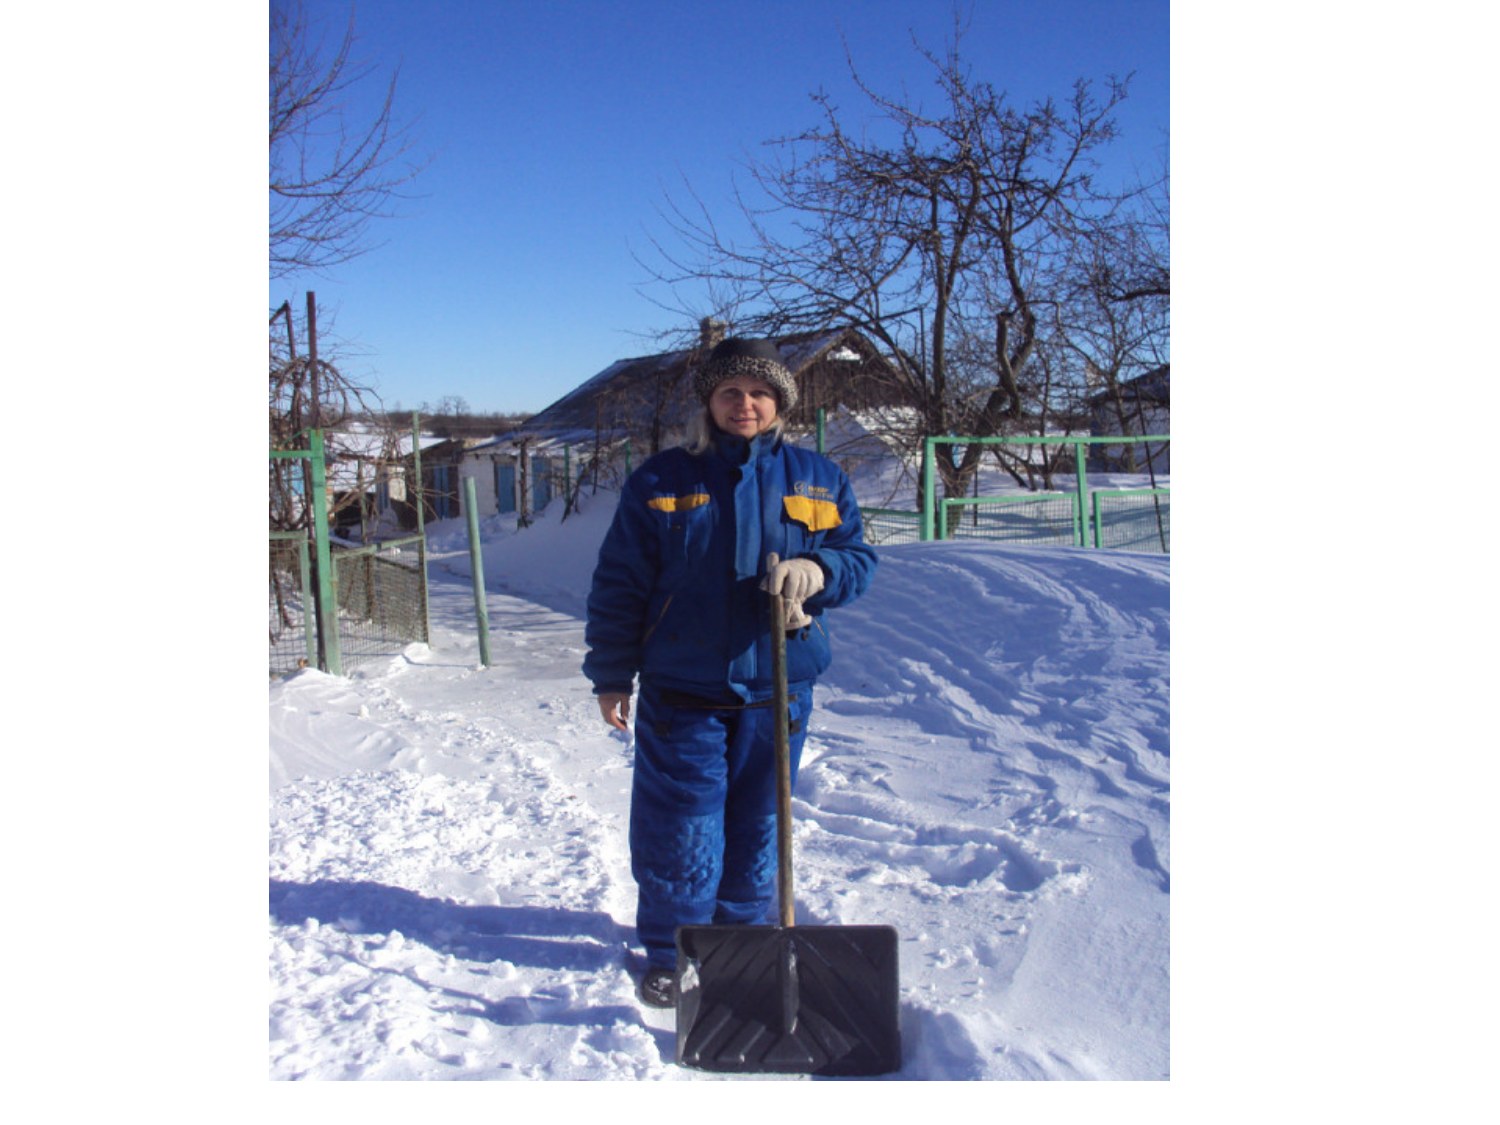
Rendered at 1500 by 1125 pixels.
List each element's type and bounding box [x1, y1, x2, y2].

picture [269, 0, 1170, 1081]
